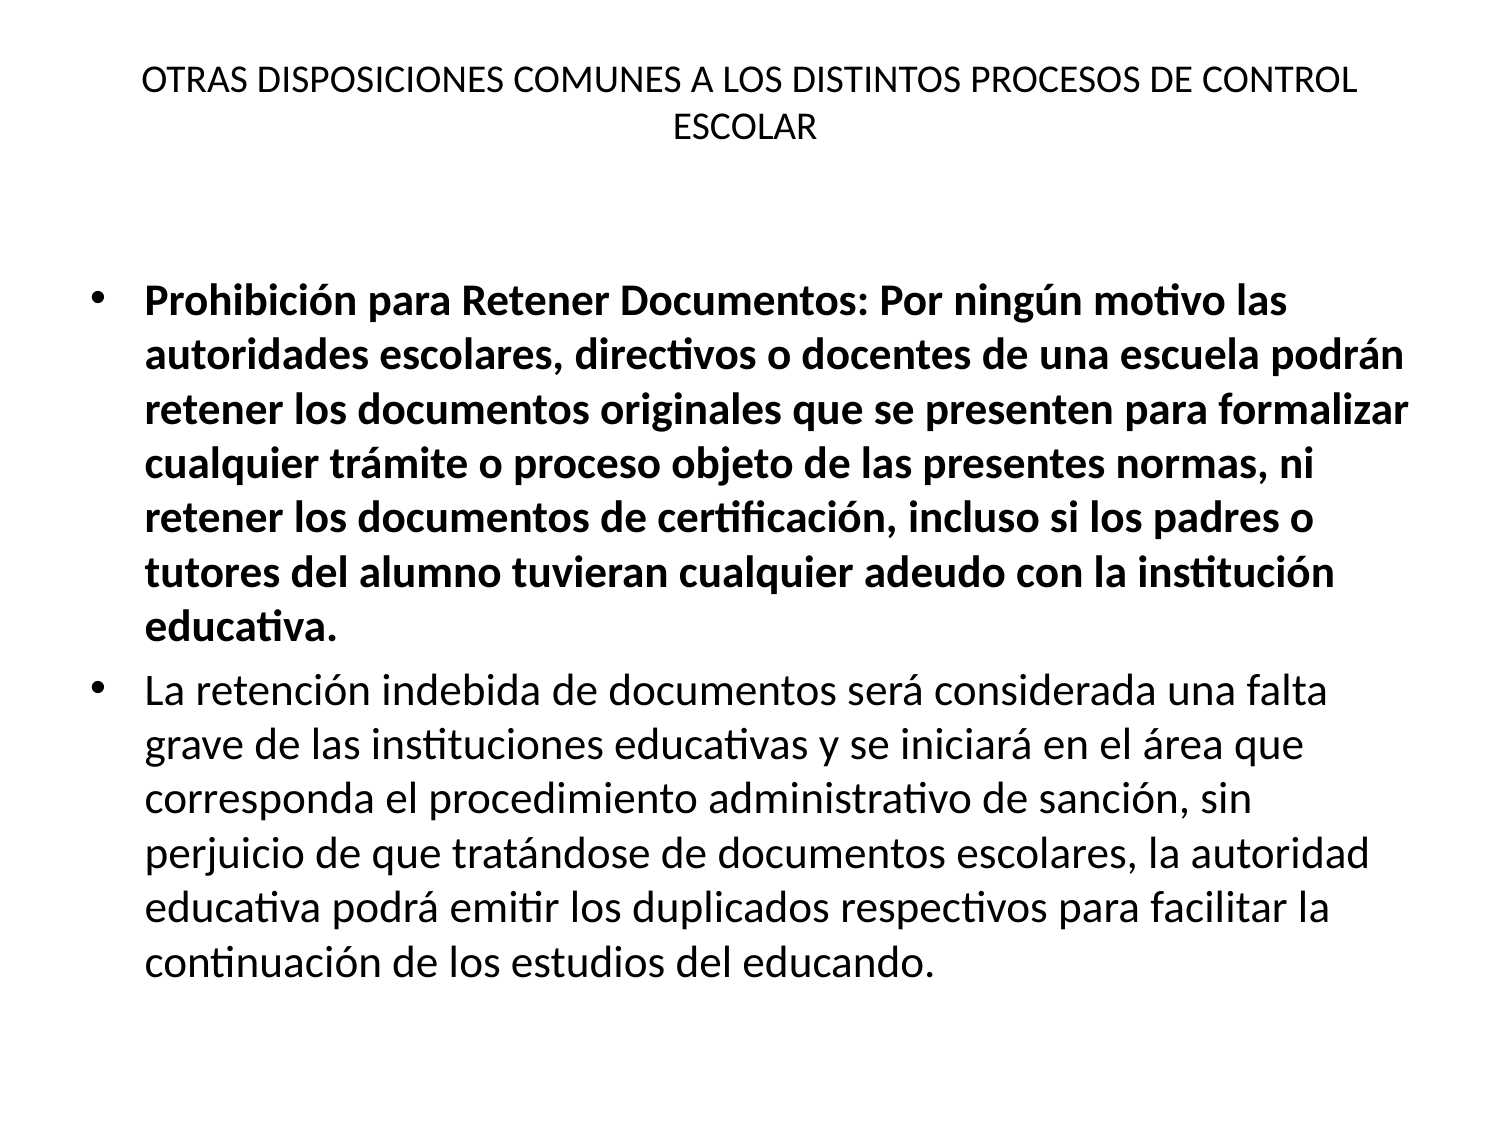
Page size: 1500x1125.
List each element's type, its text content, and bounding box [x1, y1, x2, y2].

list Prohibición para Retener Documentos: Por ningún motivo las autoridades escolares, directivos o docentes de una escuela podrán retener los documentos originales que se presenten para formalizar cualquier trámite o proceso objeto de las presentes normas, ni retener los documentos de certificación, incluso si los padres o tutores del alumno tuvieran cualquier adeudo con la institución educativa. La retención indebida de documentos será considerada una falta grave de las instituciones educativas y se iniciará en el área que corresponda el procedimiento administrativo de sanción, sin perjuicio de que tratándose de documentos escolares, la autoridad educativa podrá emitir los duplicados respectivos para facilitar la continuación de los estudios del educando. [75, 262, 1425, 1005]
title OTRAS DISPOSICIONES COMUNES A LOS DISTINTOS PROCESOS DE CONTROL ESCOLAR [75, 45, 1425, 233]
